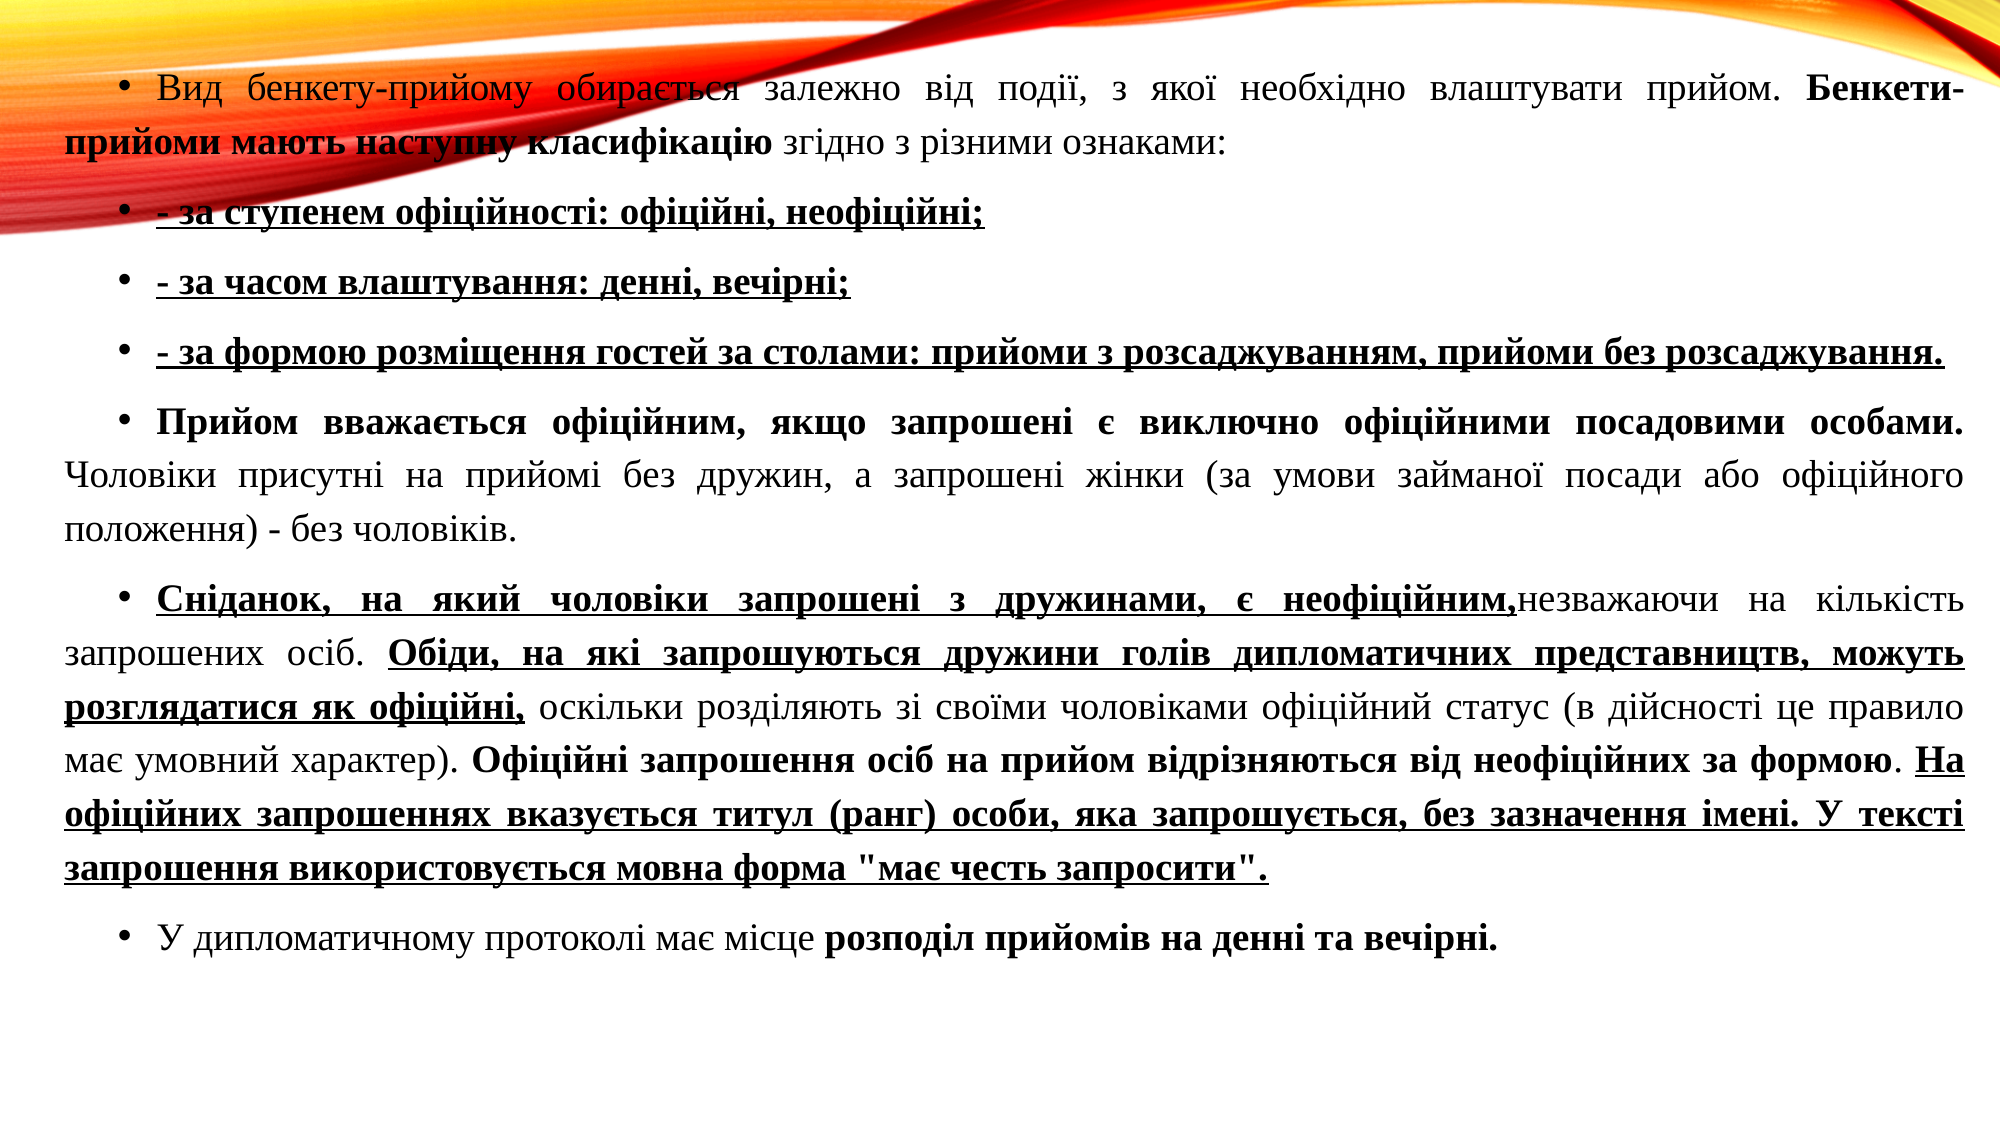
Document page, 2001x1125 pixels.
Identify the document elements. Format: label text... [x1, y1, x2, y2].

list Вид бенкету-прийому обирається залежно від події, з якої необхідно влаштувати прийом. Бенкети-прийоми мають наступну класифікацію згідно з різними ознаками: - за ступенем офіційності: офіційні, неофіційні; - за часом влаштування: денні, вечірні; - за формою розміщення гостей за столами: прийоми з розсаджуванням, прийоми без розсаджування. Прийом вважається офіційним, якщо запрошені є виключно офіційними посадовими особами. Чоловіки присутні на прийомі без дружин, а запрошені жінки (за умови займаної посади або офіційного положення) - без чоловіків. Сніданок, на який чоловіки запрошені з дружинами, є неофіційним,незважаючи на кількість запрошених осіб. Обіди, на які запрошуються дружини голів дипломатичних представництв, можуть розглядатися як офіційні, оскільки розділяють зі своїми чоловіками офіційний статус (в дійсності це правило має умовний характер). Офіційні запрошення осіб на прийом відрізняються від неофіційних за формою. На офіційних запрошеннях вказується титул (ранг) особи, яка запрошується, без зазначення імені. У тексті запрошення використовується мовна форма "має честь запросити". У дипломатичному протоколі має місце розподіл прийомів на денні та вечірні. [15, 47, 1980, 1021]
picture [0, 0, 2000, 237]
